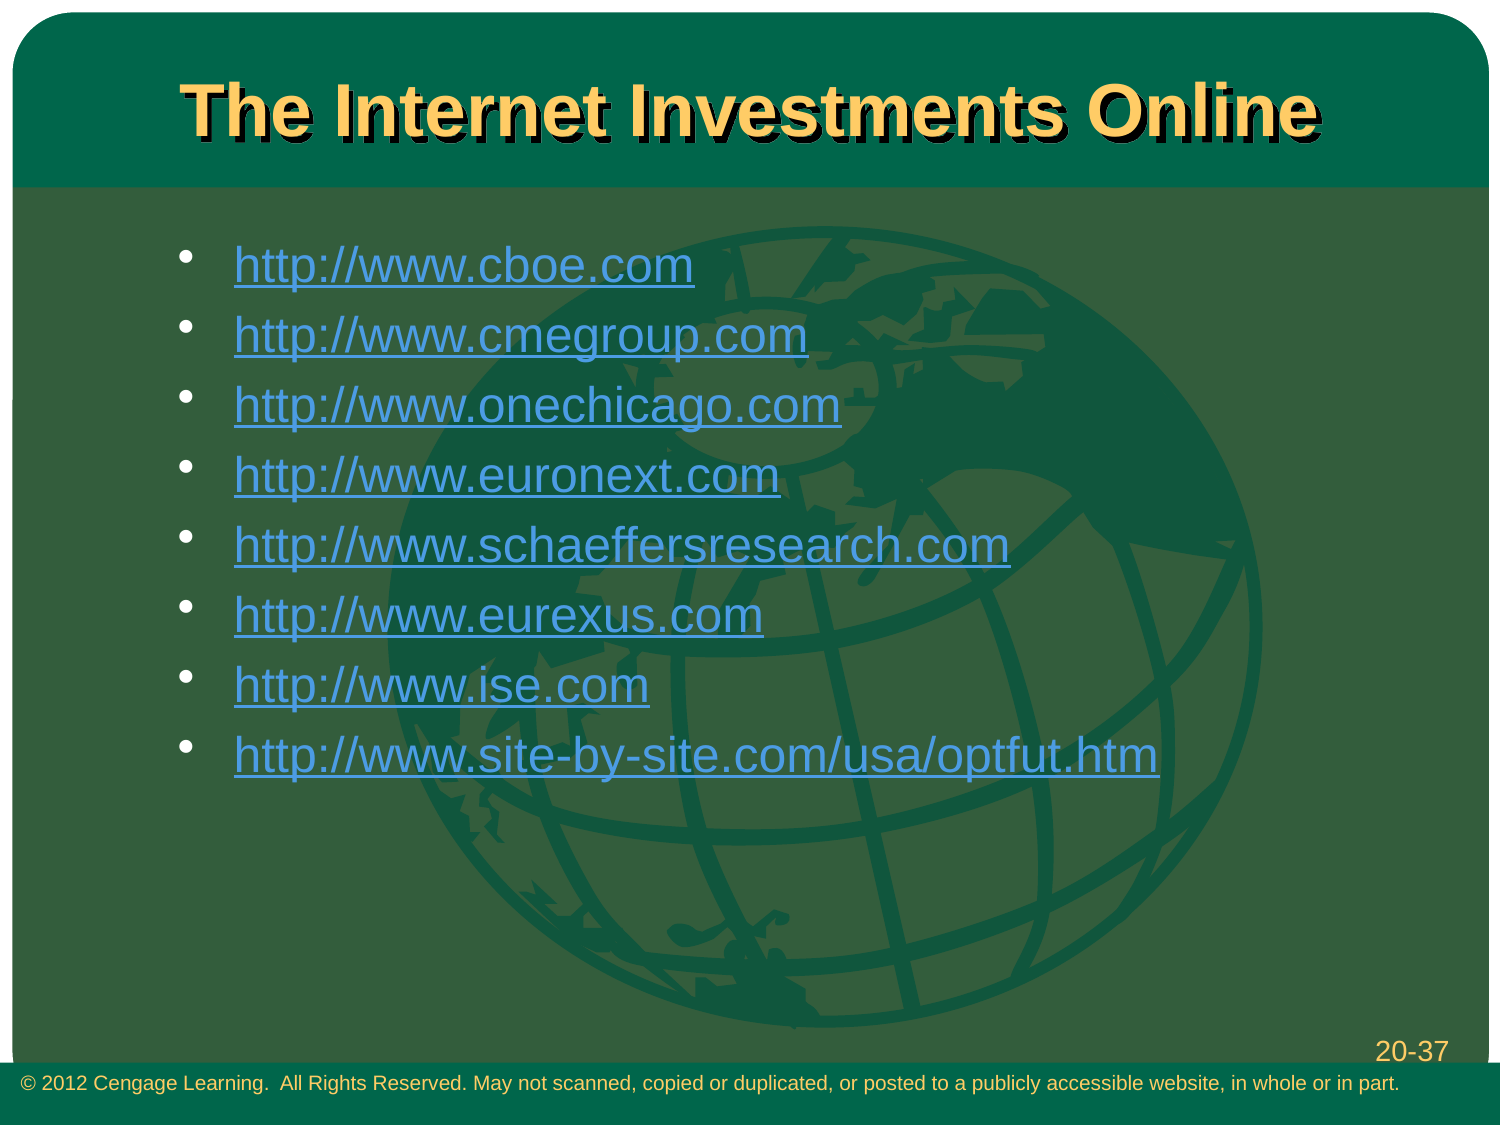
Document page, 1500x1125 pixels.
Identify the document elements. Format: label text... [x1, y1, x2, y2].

title The Internet Investments Online [75, 37, 1425, 193]
footer © 2012 Cengage Learning. All Rights Reserved. May not scanned, copied or duplicated, or posted to a publicly accessible website, in whole or in part. [0, 1062, 1500, 1125]
slide_number 20-37 [1325, 1025, 1500, 1062]
list http://www.cboe.com http://www.cmegroup.com http://www.onechicago.com http://www.euronext.com http://www.schaeffersresearch.com http://www.eurexus.com http://www.ise.com http://www.site-by-site.com/usa/optfut.htm [162, 224, 1413, 900]
